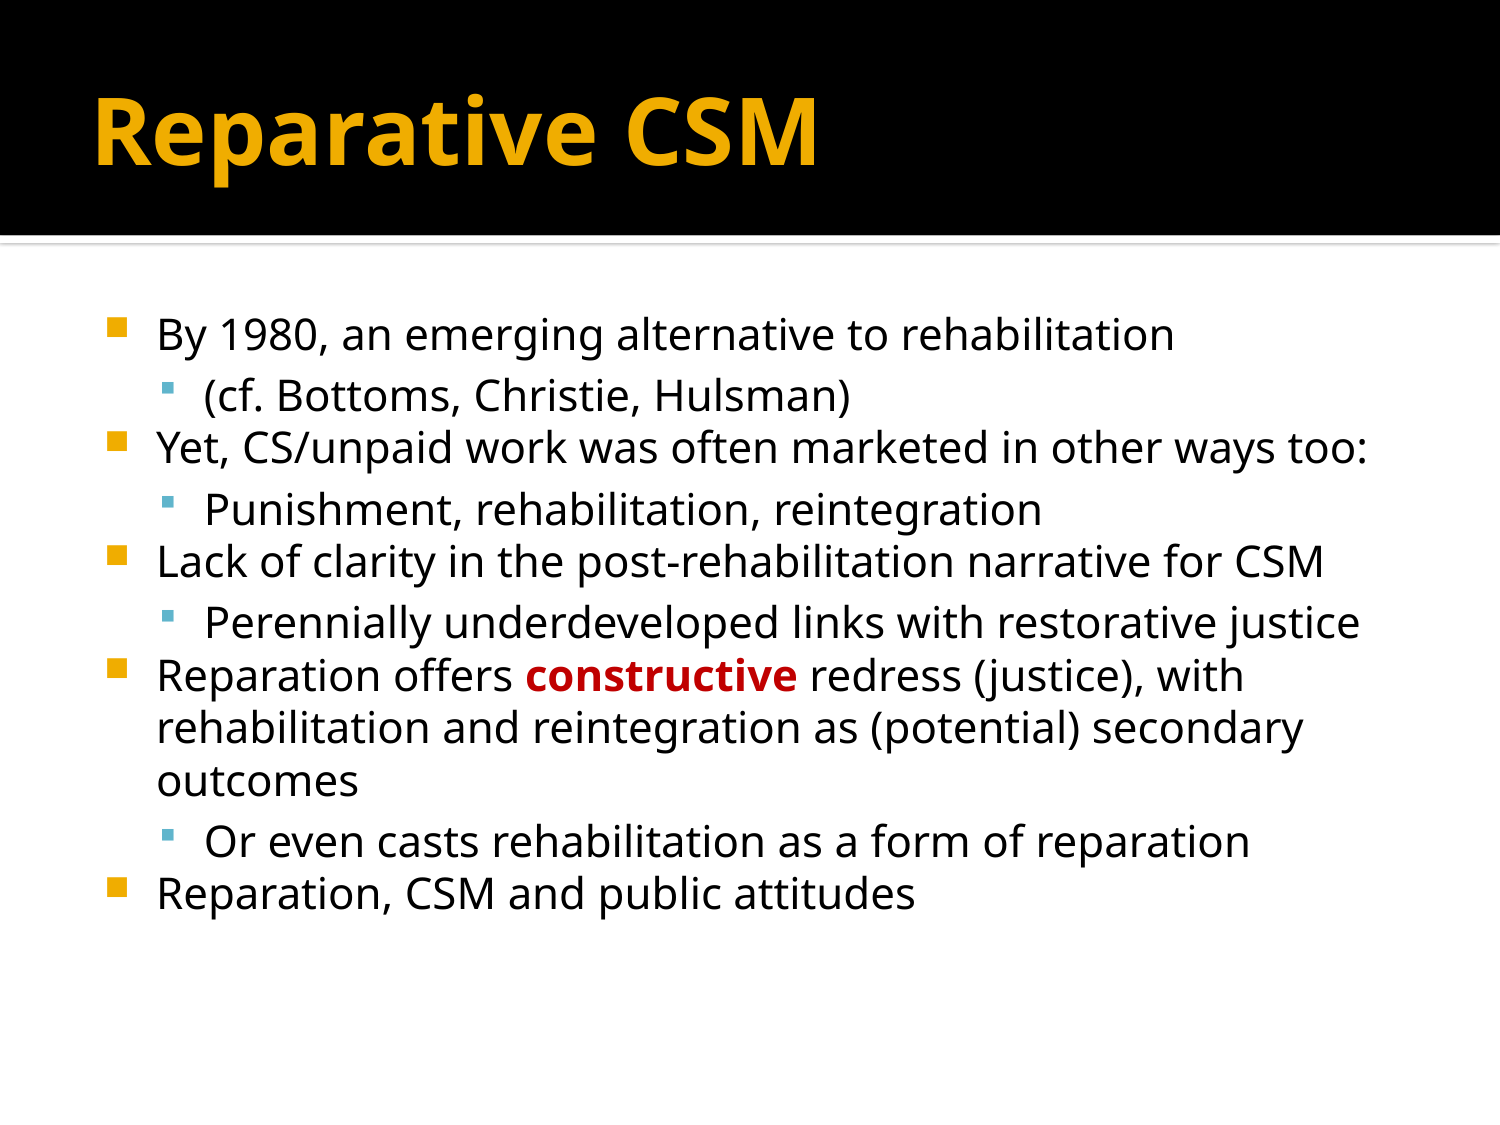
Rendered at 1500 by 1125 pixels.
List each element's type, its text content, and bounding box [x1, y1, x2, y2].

title Reparative CSM [75, 25, 1425, 231]
list By 1980, an emerging alternative to rehabilitation (cf. Bottoms, Christie, Hulsman) Yet, CS/unpaid work was often marketed in other ways too: Punishment, rehabilitation, reintegration Lack of clarity in the post-rehabilitation narrative for CSM Perennially underdeveloped links with restorative justice Reparation offers constructive redress (justice), with rehabilitation and reintegration as (potential) secondary outcomes Or even casts rehabilitation as a form of reparation Reparation, CSM and public attitudes [75, 291, 1425, 1050]
